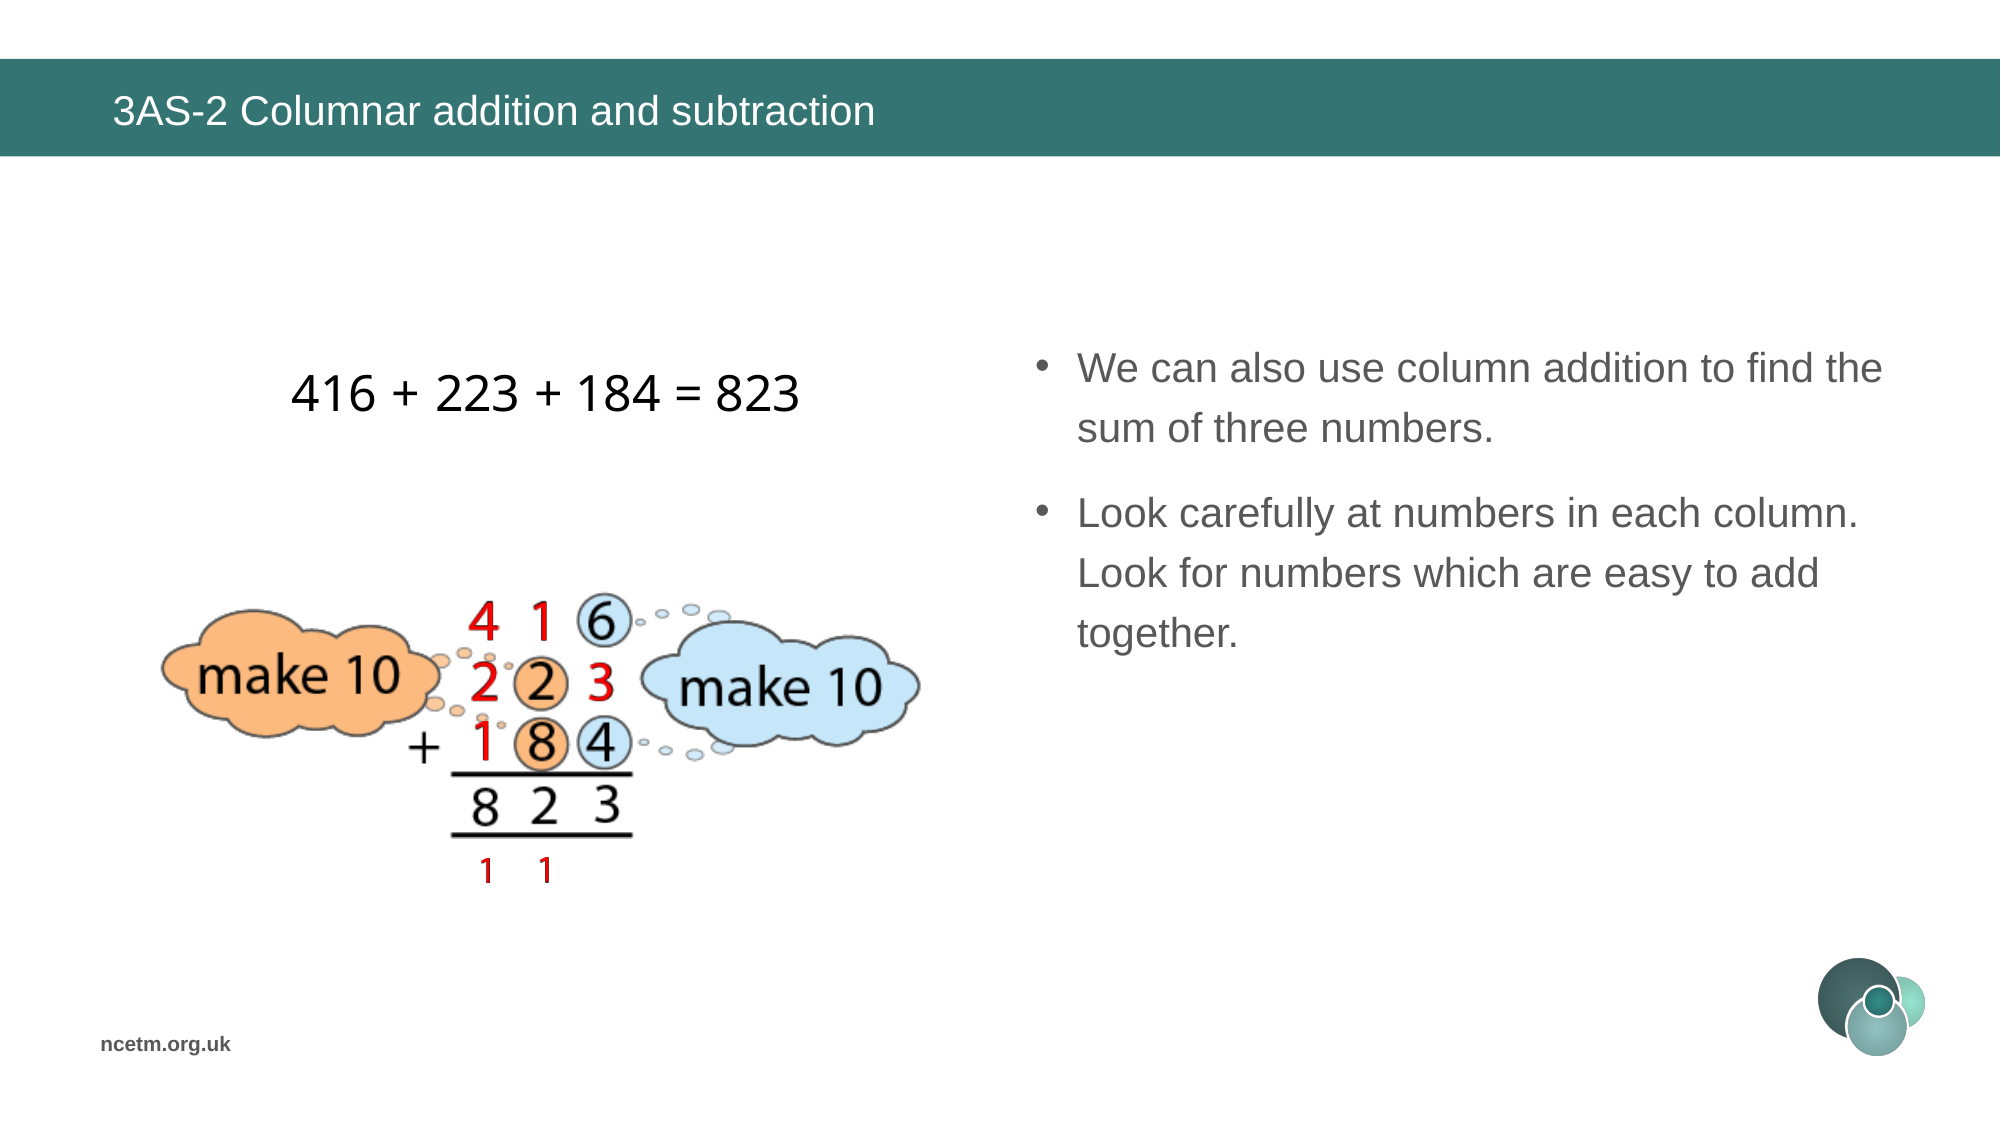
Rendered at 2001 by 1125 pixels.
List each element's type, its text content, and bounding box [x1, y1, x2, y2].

title 3AS-2 Columnar addition and subtraction [97, 76, 1945, 147]
picture [1818, 958, 1925, 1056]
text_box 184 [485, 354, 584, 430]
text_box 223 [345, 354, 444, 430]
picture [138, 472, 943, 880]
picture [529, 850, 555, 887]
picture [470, 850, 496, 887]
text_box 416 [201, 354, 301, 430]
text_box + [301, 354, 345, 430]
text_box 823 [625, 354, 892, 430]
text_box = [584, 354, 625, 430]
text_box We can also use column addition to find the sum of three numbers. Look carefully at numbers in each column. Look for numbers which are easy to add together. [1020, 323, 1905, 996]
text_box + [444, 354, 485, 430]
